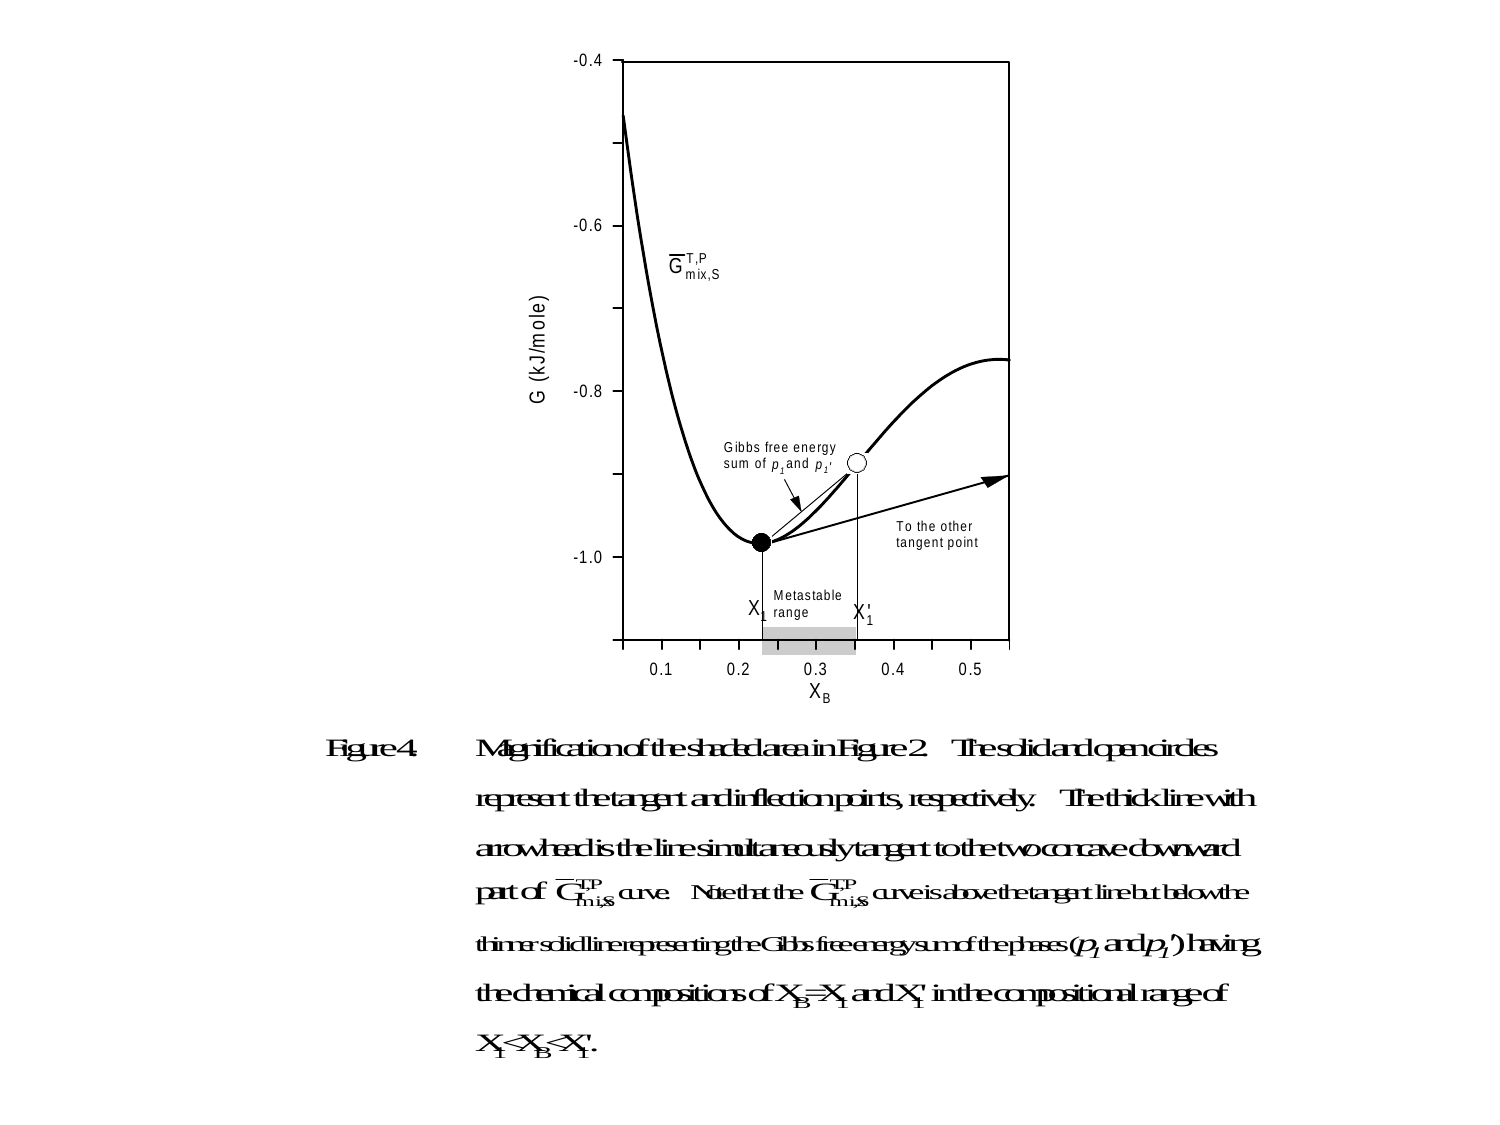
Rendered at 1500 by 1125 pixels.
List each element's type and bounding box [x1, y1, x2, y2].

picture [524, 49, 1011, 712]
text_box [324, 712, 1266, 1063]
